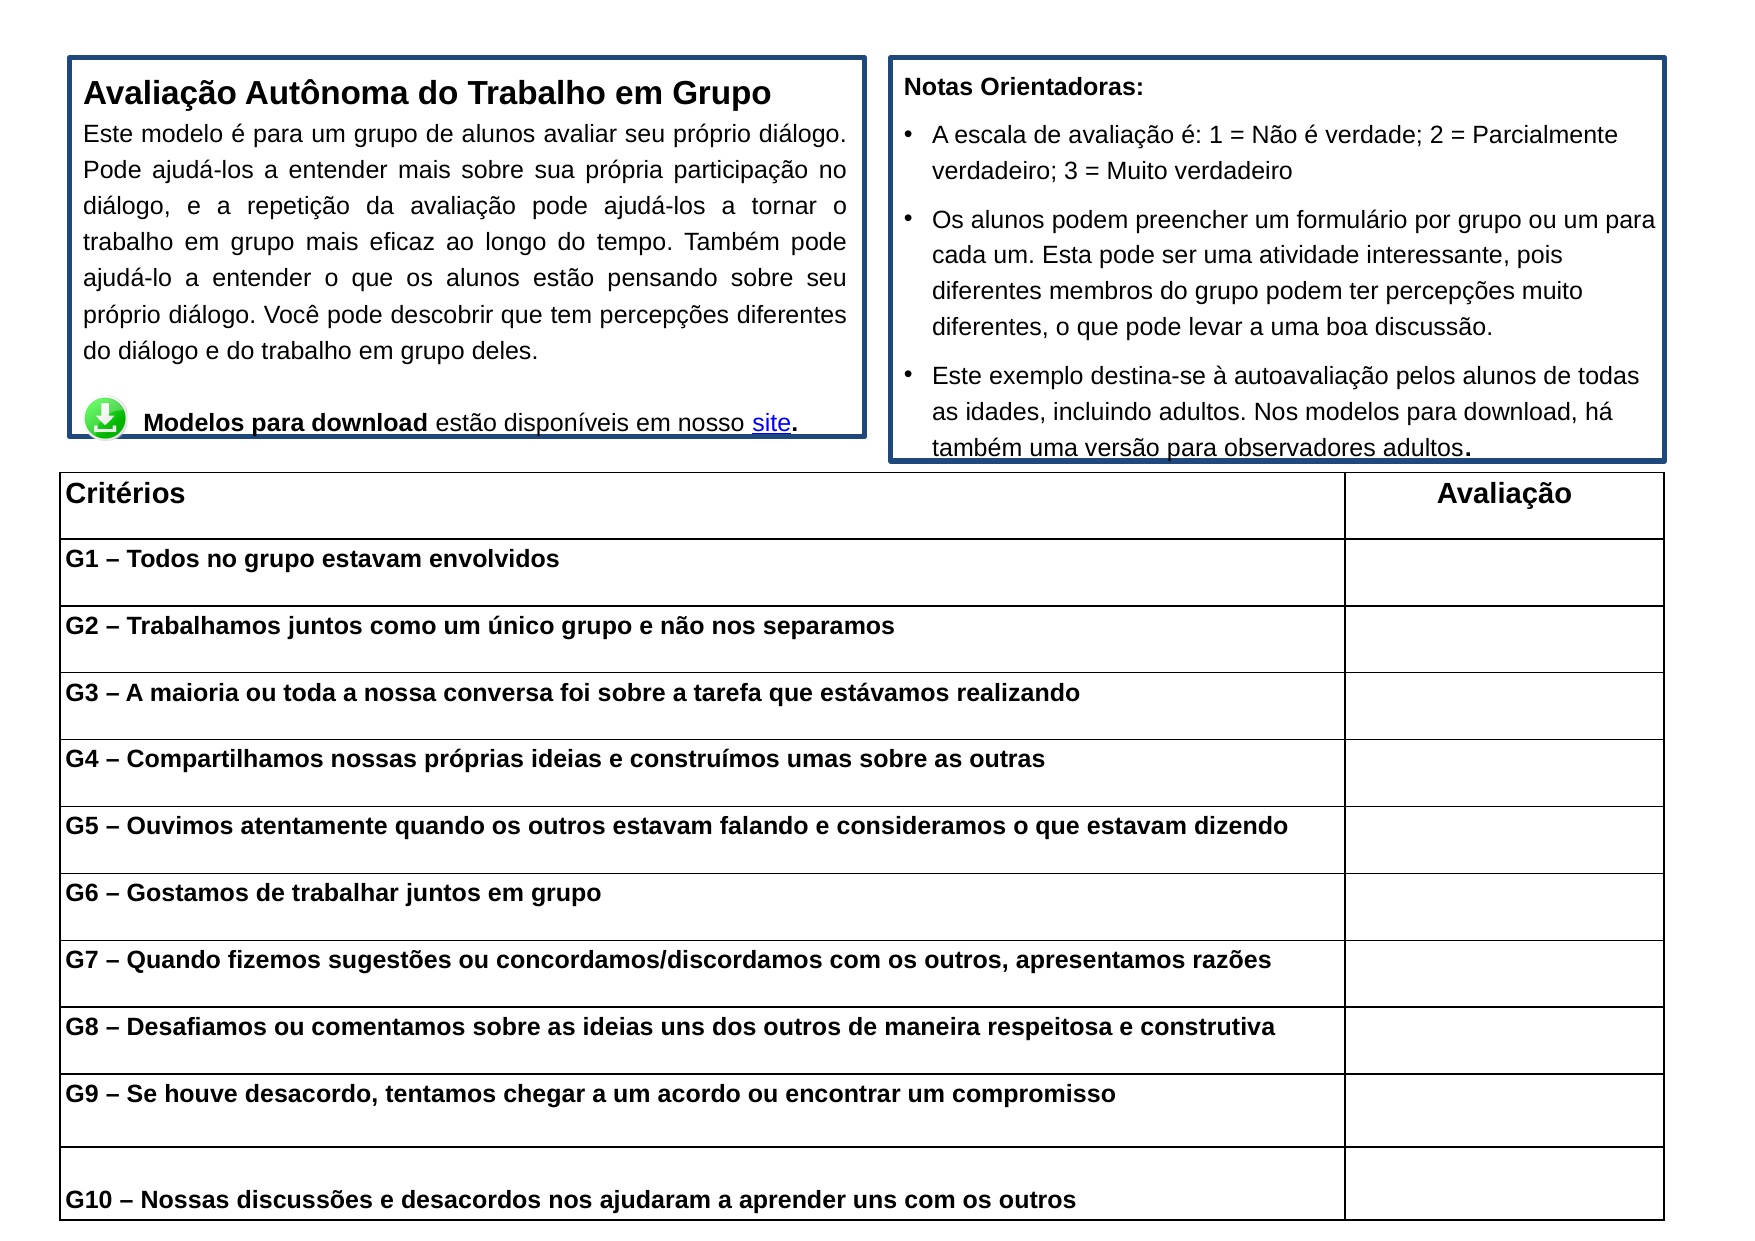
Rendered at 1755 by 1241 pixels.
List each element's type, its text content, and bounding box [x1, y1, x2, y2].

table_cell [1346, 941, 1663, 1006]
text_box Notas Orientadoras: A escala de avaliação é: 1 = Não é verdade; 2 = Parcialmente verdadeiro; 3 = Muito verdadeiro Os alunos podem preencher um formulário por grupo ou um para cada um. Esta pode ser uma atividade interessante, pois diferentes membros do grupo podem ter percepções muito diferentes, o que pode levar a uma boa discussão. Este exemplo destina-se à autoavaliação pelos alunos de todas as idades, incluindo adultos. Nos modelos para download, há também uma versão para observadores adultos. [890, 57, 1665, 461]
table_cell [1346, 673, 1663, 739]
table_cell G2 – Trabalhamos juntos como um único grupo e não nos separamos [61, 607, 1344, 672]
table_cell [1346, 607, 1663, 672]
table_cell [1346, 1008, 1663, 1073]
table_cell G8 – Desafiamos ou comentamos sobre as ideias uns dos outros de maneira respeitosa e construtiva [61, 1008, 1344, 1073]
table_cell G6 – Gostamos de trabalhar juntos em grupo [61, 874, 1344, 940]
table_cell G9 – Se houve desacordo, tentamos chegar a um acordo ou encontrar um compromisso [61, 1075, 1344, 1146]
table_cell [1346, 874, 1663, 940]
table_header Critérios [61, 473, 1344, 538]
table_cell [1346, 1075, 1663, 1146]
table_cell G10 – Nossas discussões e desacordos nos ajudaram a aprender uns com os outros [61, 1148, 1344, 1219]
table_cell G4 – Compartilhamos nossas próprias ideias e construímos umas sobre as outras [61, 740, 1344, 806]
table_cell [1346, 540, 1663, 605]
table_cell G5 – Ouvimos atentamente quando os outros estavam falando e consideramos o que estavam dizendo [61, 807, 1344, 873]
text_box [82, 395, 128, 441]
table_cell [1346, 740, 1663, 806]
table_header Avaliação [1346, 473, 1663, 538]
table_cell G1 – Todos no grupo estavam envolvidos [61, 540, 1344, 605]
table_cell [1346, 1148, 1663, 1219]
text_box Avaliação Autônoma do Trabalho em Grupo Este modelo é para um grupo de alunos avaliar seu próprio diálogo. Pode ajudá-los a entender mais sobre sua própria participação no diálogo, e a repetição da avaliação pode ajudá-los a tornar o trabalho em grupo mais eficaz ao longo do tempo. Também pode ajudá-lo a entender o que os alunos estão pensando sobre seu próprio diálogo. Você pode descobrir que tem percepções diferentes do diálogo e do trabalho em grupo deles. Modelos para download estão disponíveis em nosso site. [69, 57, 865, 437]
table_cell [1346, 807, 1663, 873]
table_cell G7 – Quando fizemos sugestões ou concordamos/discordamos com os outros, apresentamos razões [61, 941, 1344, 1006]
table_cell G3 – A maioria ou toda a nossa conversa foi sobre a tarefa que estávamos realizando [61, 673, 1344, 739]
